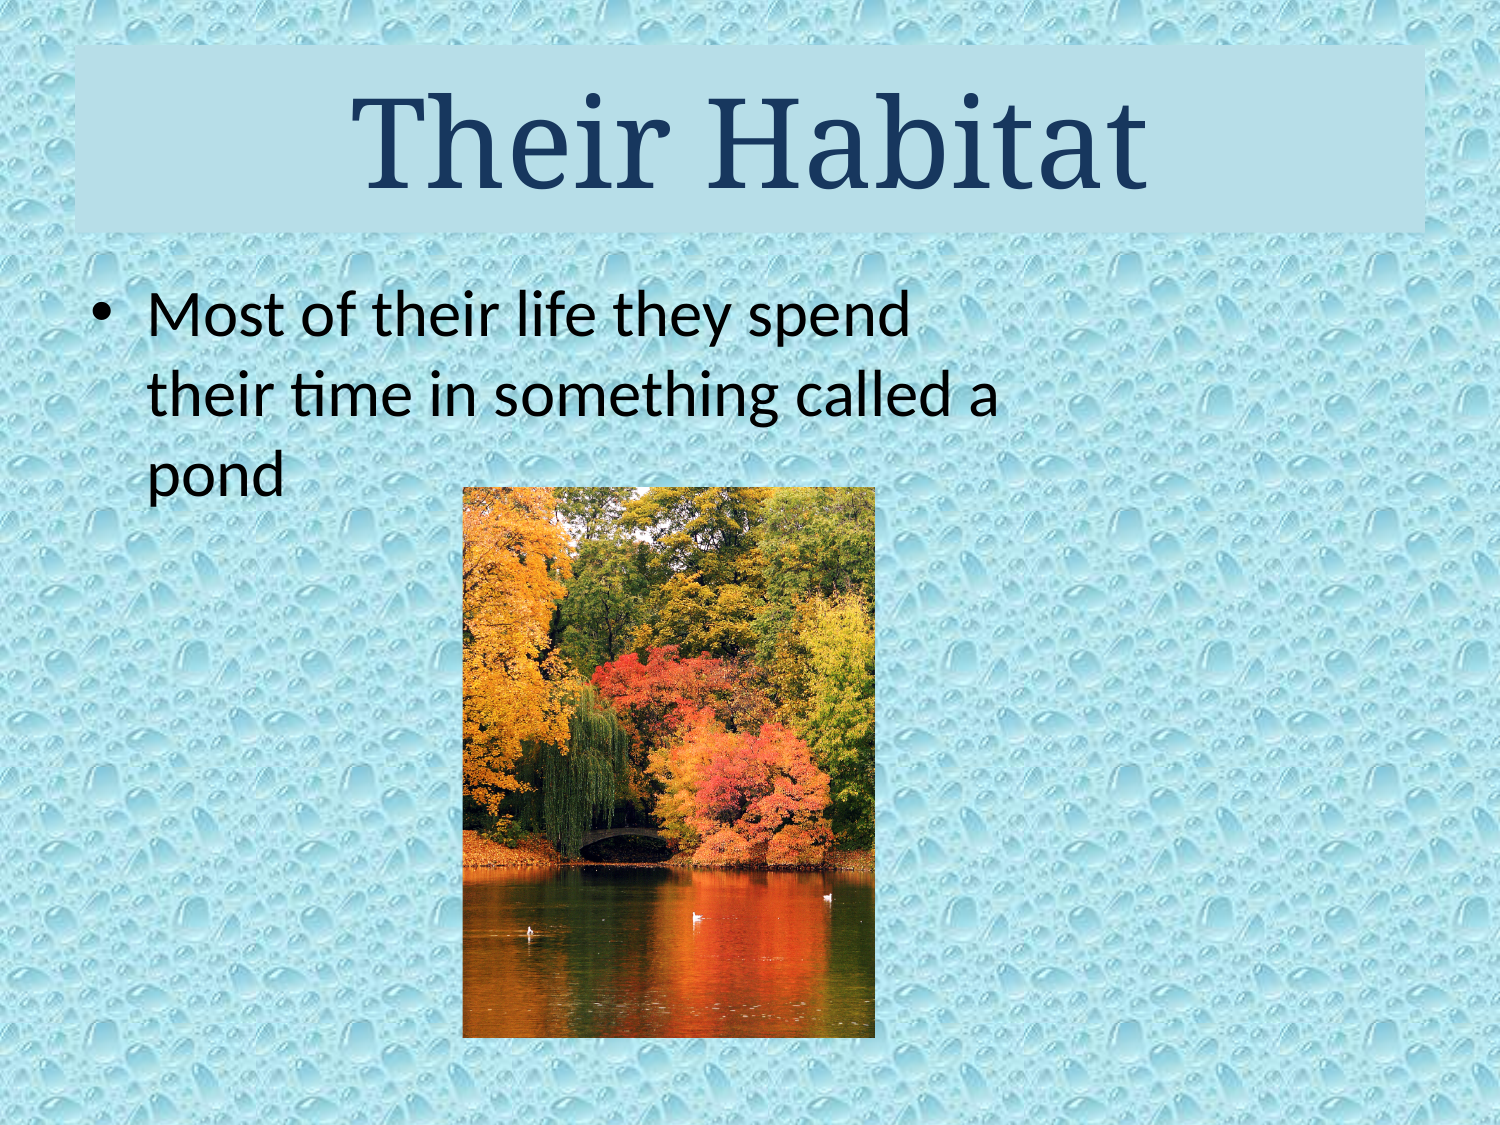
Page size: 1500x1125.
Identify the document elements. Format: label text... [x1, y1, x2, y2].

picture [0, 0, 1500, 1125]
title Their Habitat [75, 45, 1425, 233]
list Most of their life they spend their time in something called a pond [75, 262, 1050, 650]
